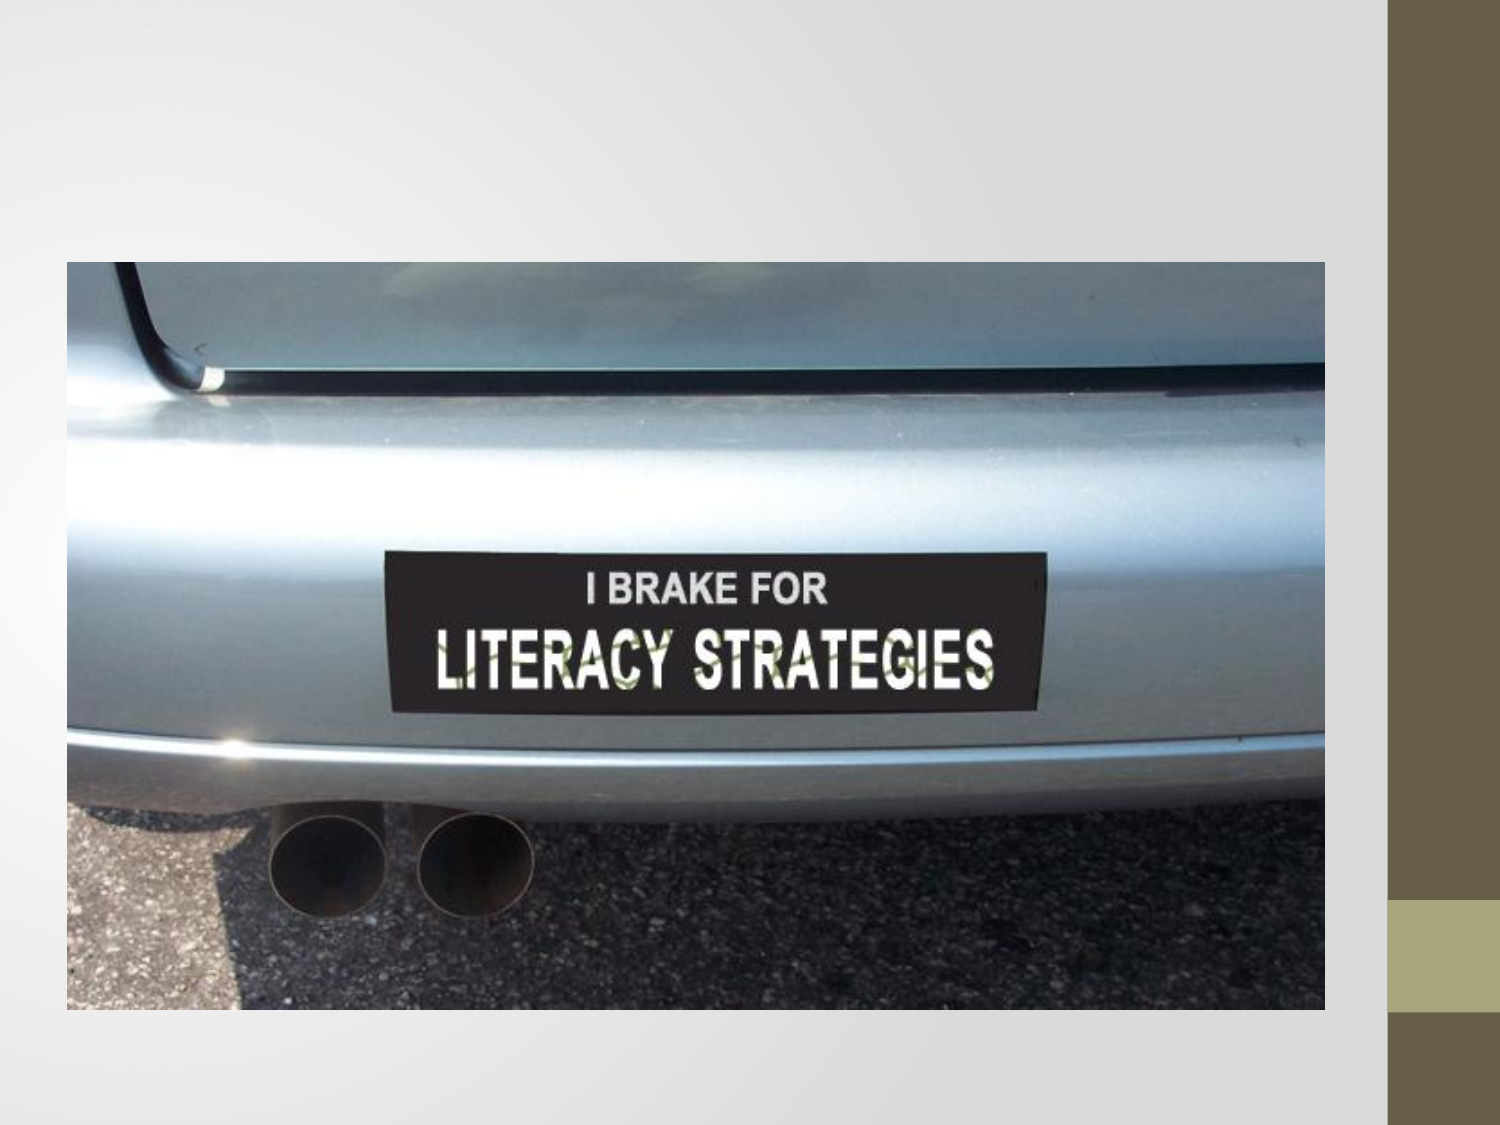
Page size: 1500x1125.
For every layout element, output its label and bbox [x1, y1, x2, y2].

picture [67, 261, 1326, 1011]
